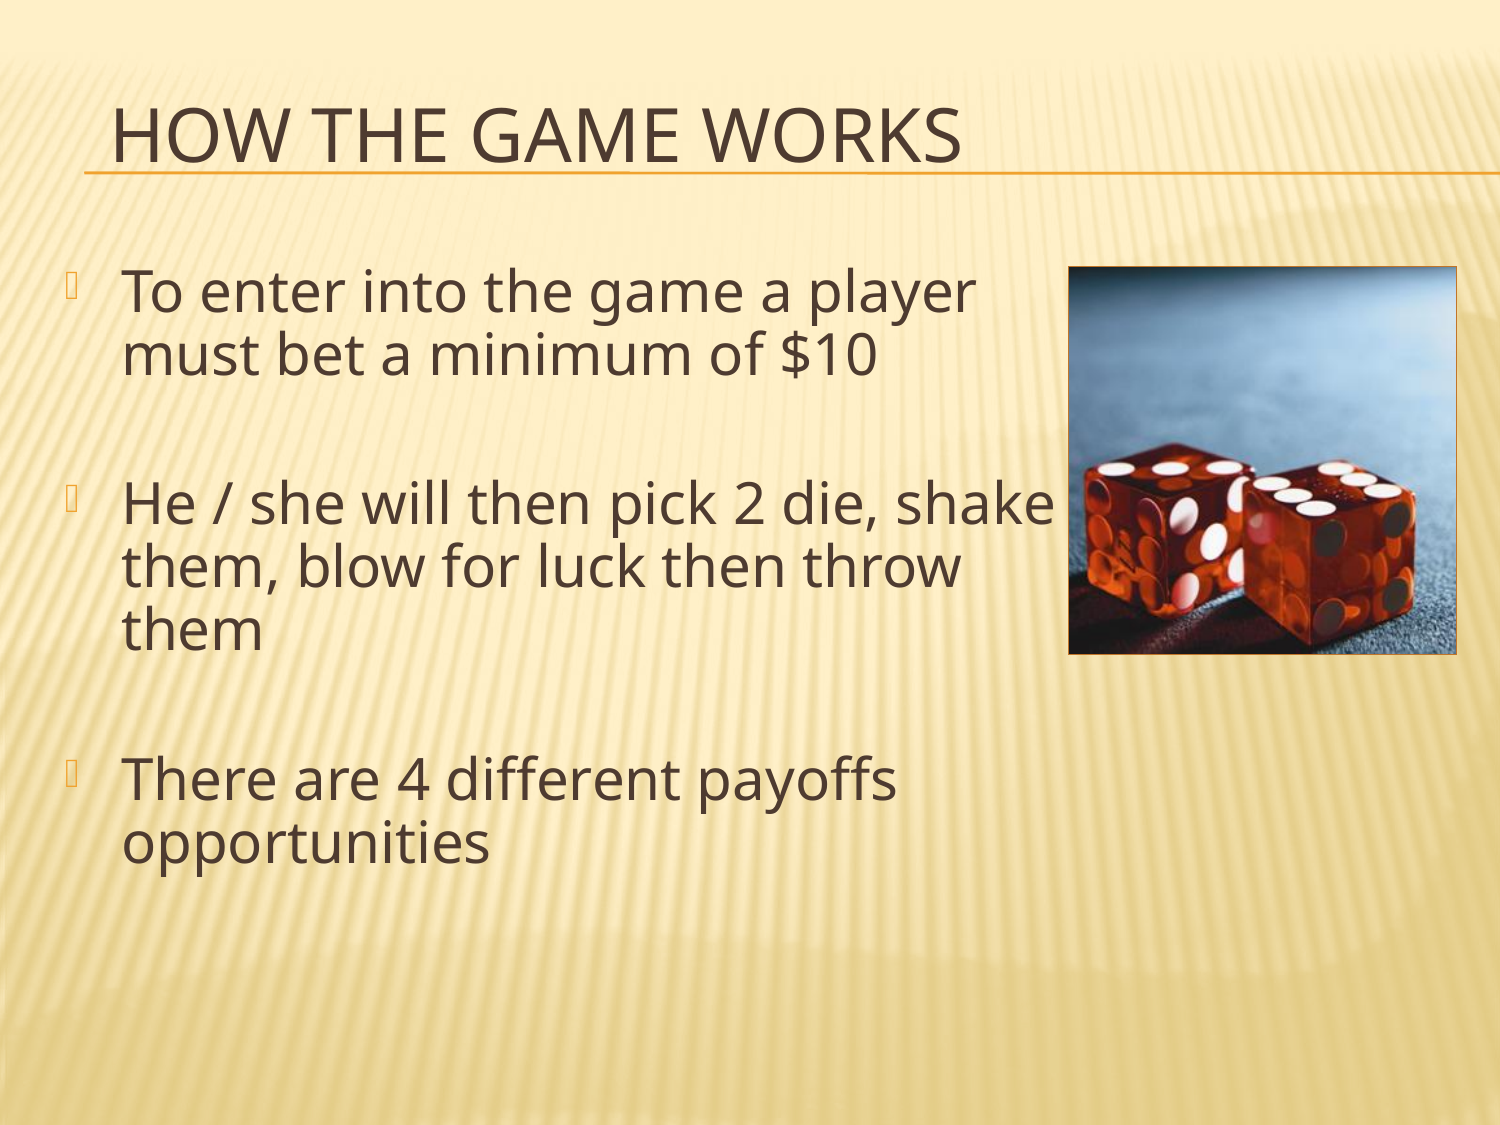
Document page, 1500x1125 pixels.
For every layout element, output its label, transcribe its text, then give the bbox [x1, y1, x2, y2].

list To enter into the game a player must bet a minimum of $10 He / she will then pick 2 die, shake them, blow for luck then throw them There are 4 different payoffs opportunities [50, 254, 1102, 969]
picture [1068, 266, 1457, 655]
title How the game works [94, 64, 1394, 201]
